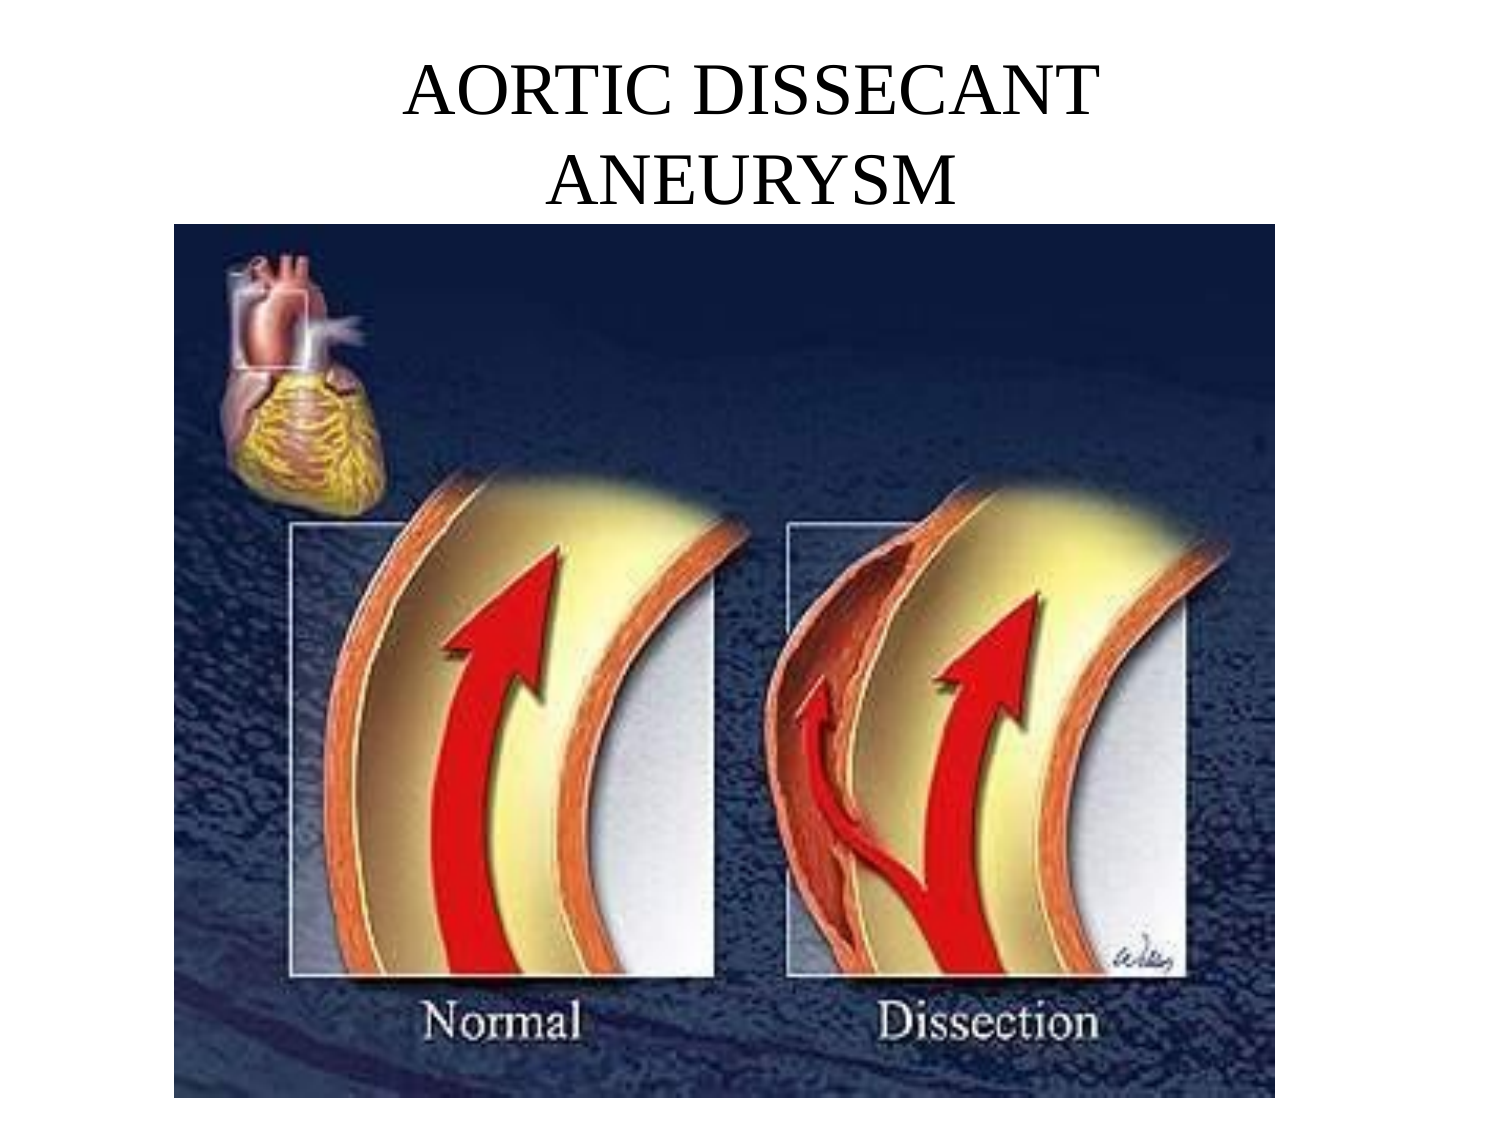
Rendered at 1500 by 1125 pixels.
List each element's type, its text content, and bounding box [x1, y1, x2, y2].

title AORTIC DISSECANT ANEURYSM [187, 37, 1314, 228]
picture [174, 224, 1276, 1099]
